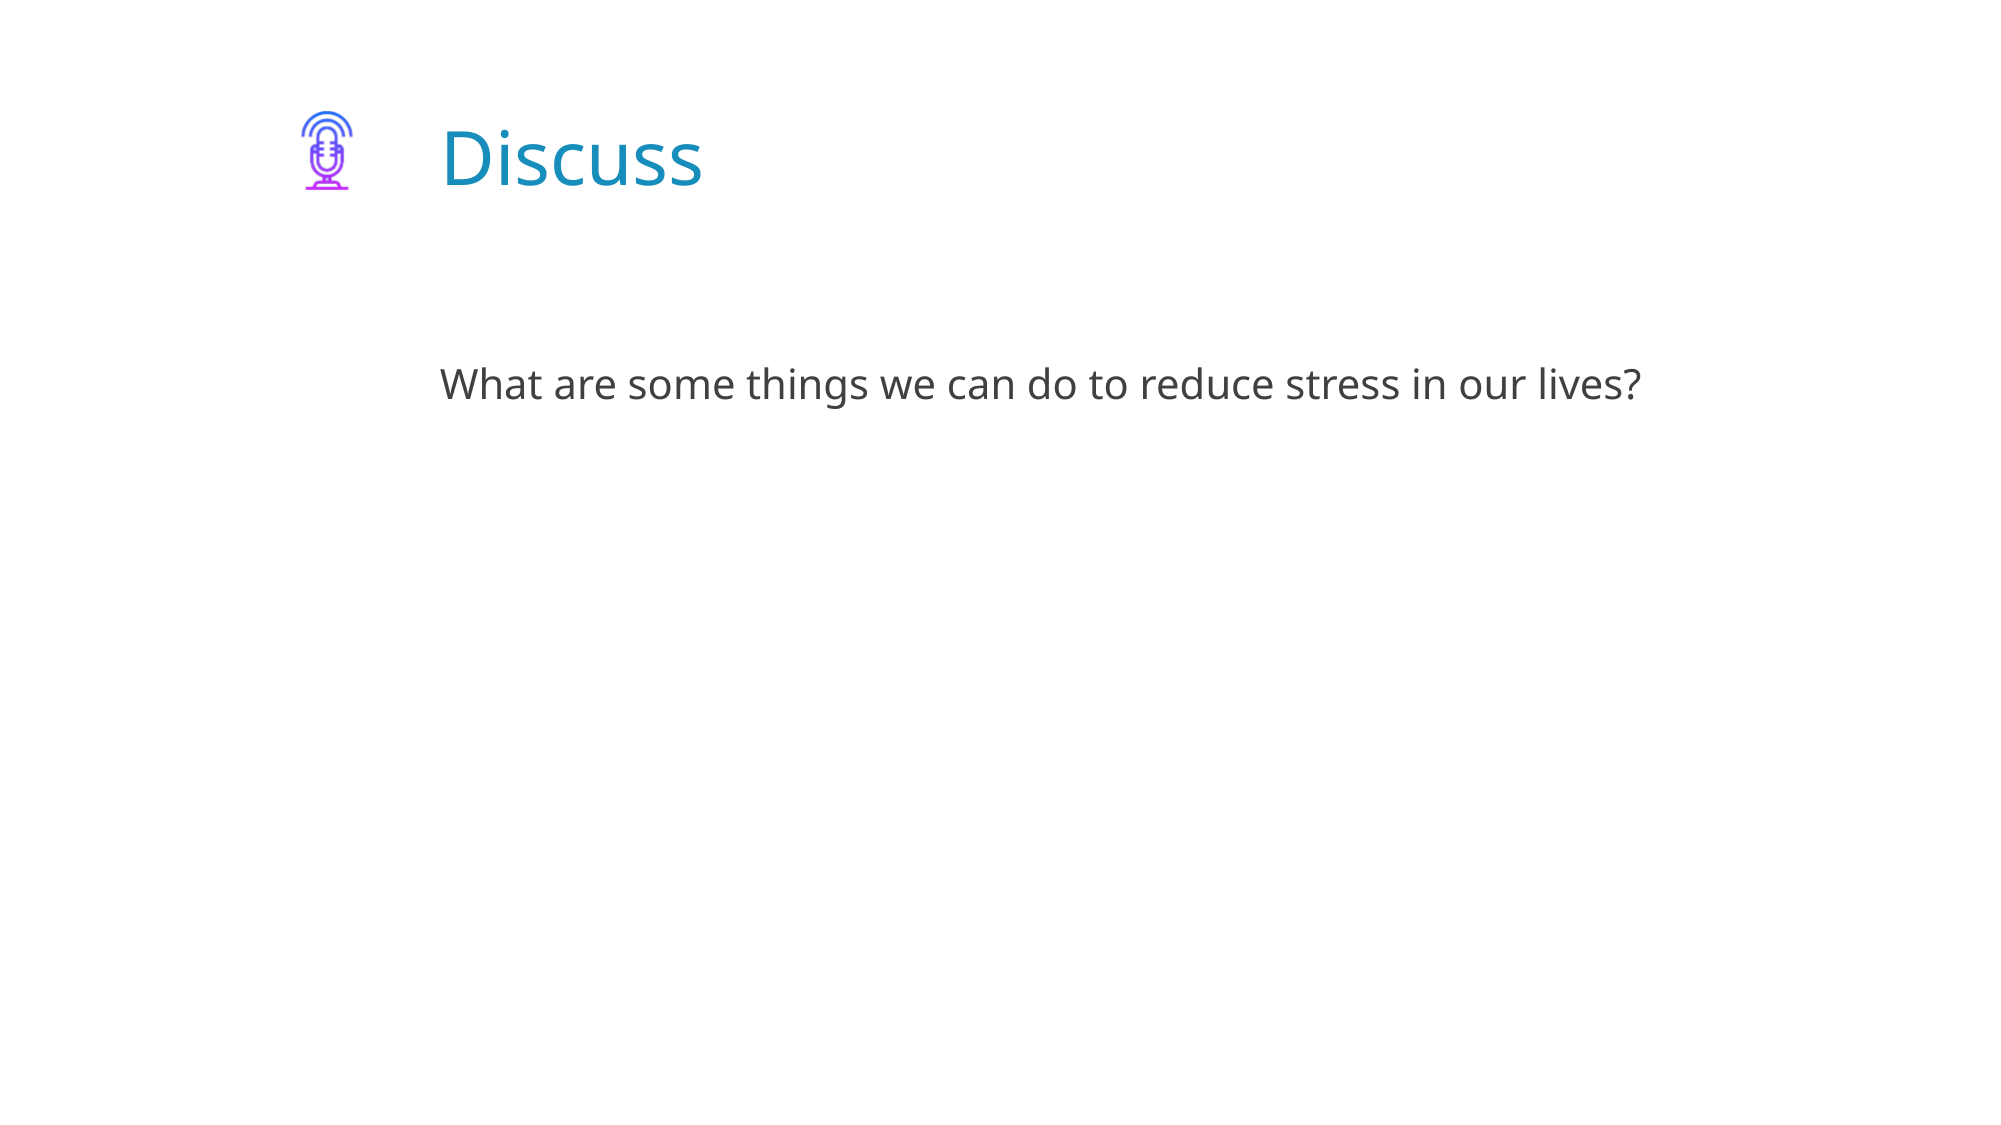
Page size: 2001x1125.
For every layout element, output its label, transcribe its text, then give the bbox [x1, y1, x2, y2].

title Discuss [425, 102, 1888, 313]
picture [279, 102, 375, 199]
list What are some things we can do to reduce stress in our lives? [424, 350, 1888, 1074]
